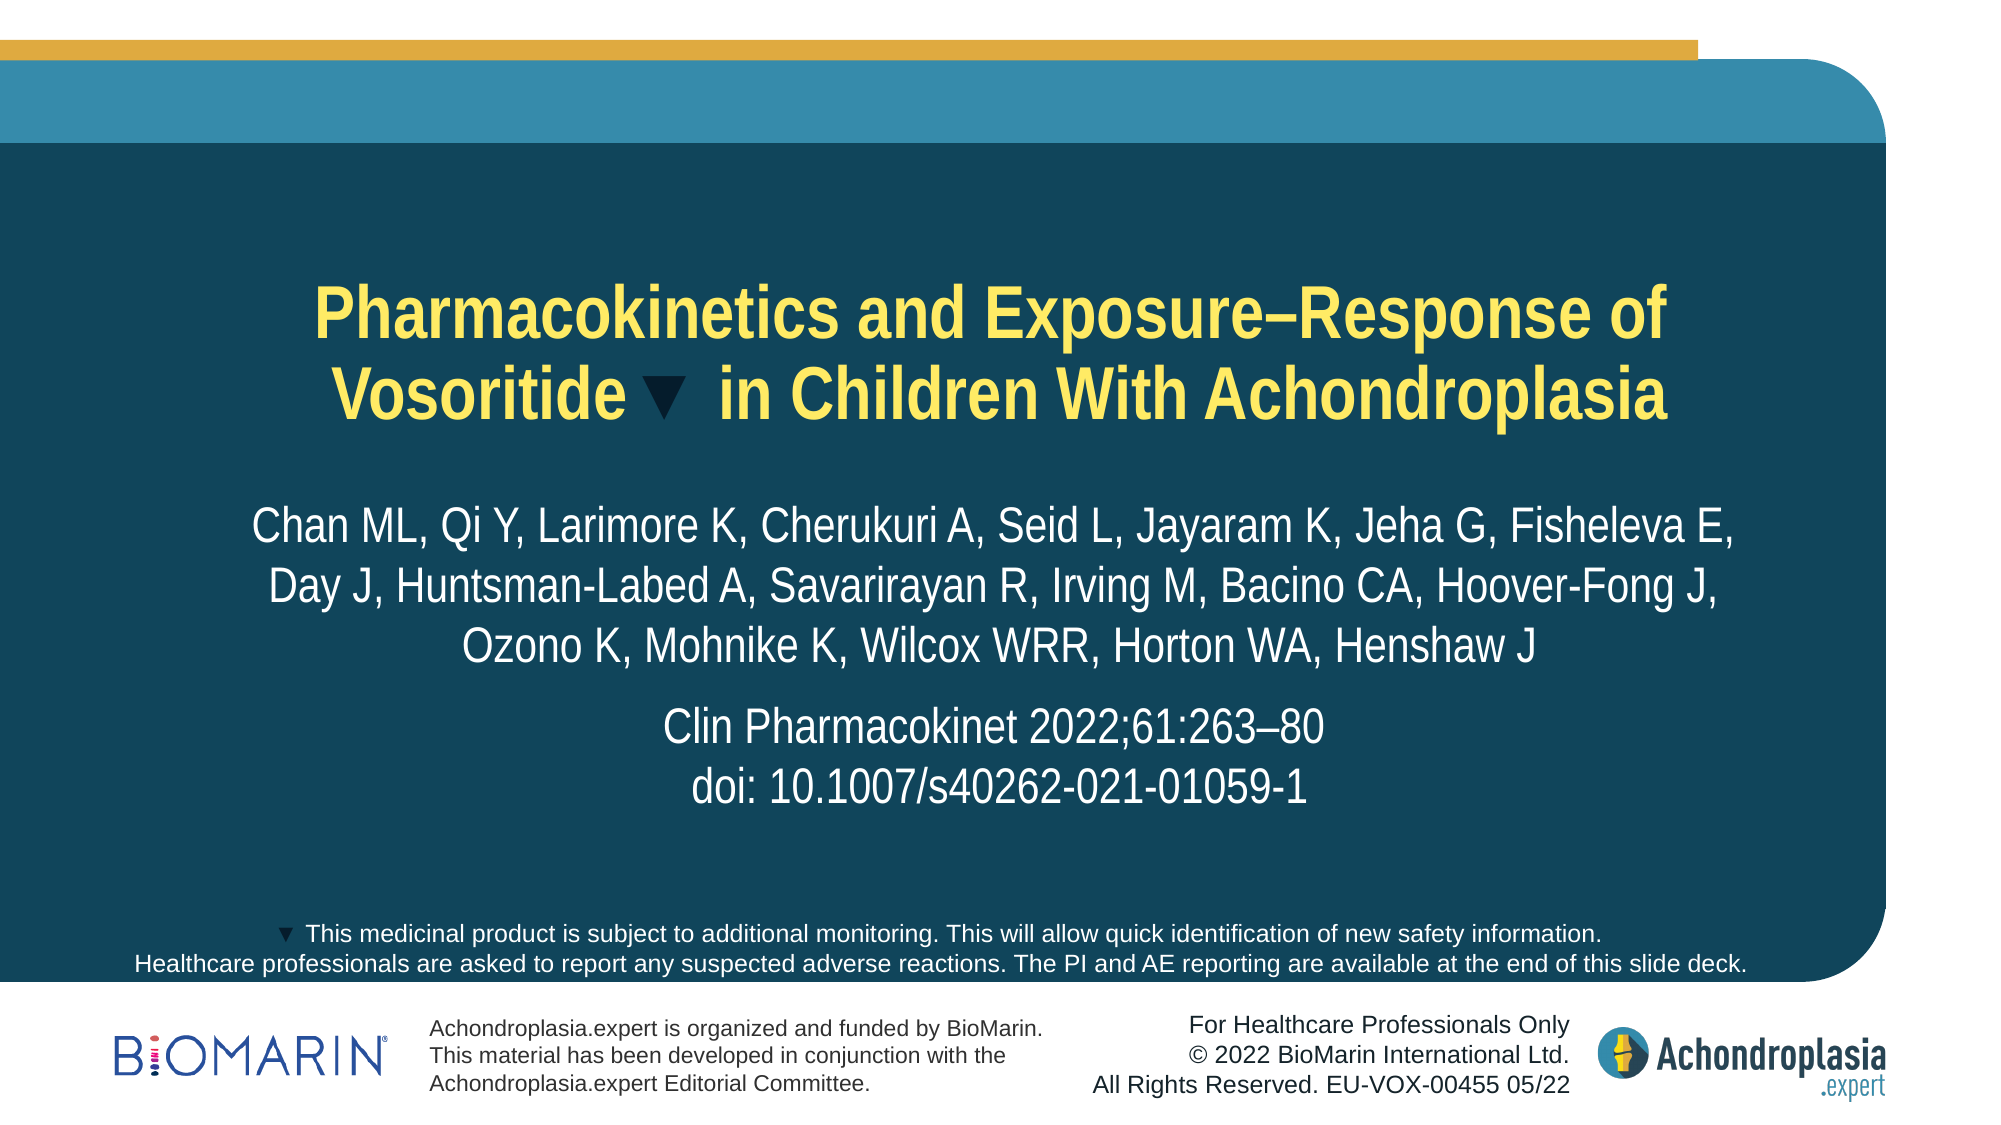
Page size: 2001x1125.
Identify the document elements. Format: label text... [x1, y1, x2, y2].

picture [114, 1035, 388, 1076]
picture [1597, 1027, 1886, 1102]
text_box For Healthcare Professionals Only © 2022 BioMarin International Ltd. All Rights Reserved. EU-VOX-00455 05/22 [908, 1001, 1586, 1107]
title Pharmacokinetics and Exposure–Response of Vosoritide▼ in Children With Achondroplasia [114, 184, 1886, 444]
text_box Achondroplasia.expert is organized and funded by BioMarin. This material has been developed in conjunction with the Achondroplasia.expert Editorial Committee. [414, 1006, 908, 1104]
text_box ▼ This medicinal product is subject to additional monitoring. This will allow quick identification of new safety information. Healthcare professionals are asked to report any suspected adverse reactions. The PI and AE reporting are available at the end of this slide deck. [0, 910, 1886, 986]
subtitle Chan ML, Qi Y, Larimore K, Cherukuri A, Seid L, Jayaram K, Jeha G, Fisheleva E, Day J, Huntsman‑Labed A, Savarirayan R, Irving M, Bacino CA, Hoover‑Fong J, Ozono K, Mohnike K, Wilcox WRR, Horton WA, Henshaw J Clin Pharmacokinet 2022;61:263–80 doi: 10.1007/s40262-021-01059-1 [114, 484, 1886, 863]
